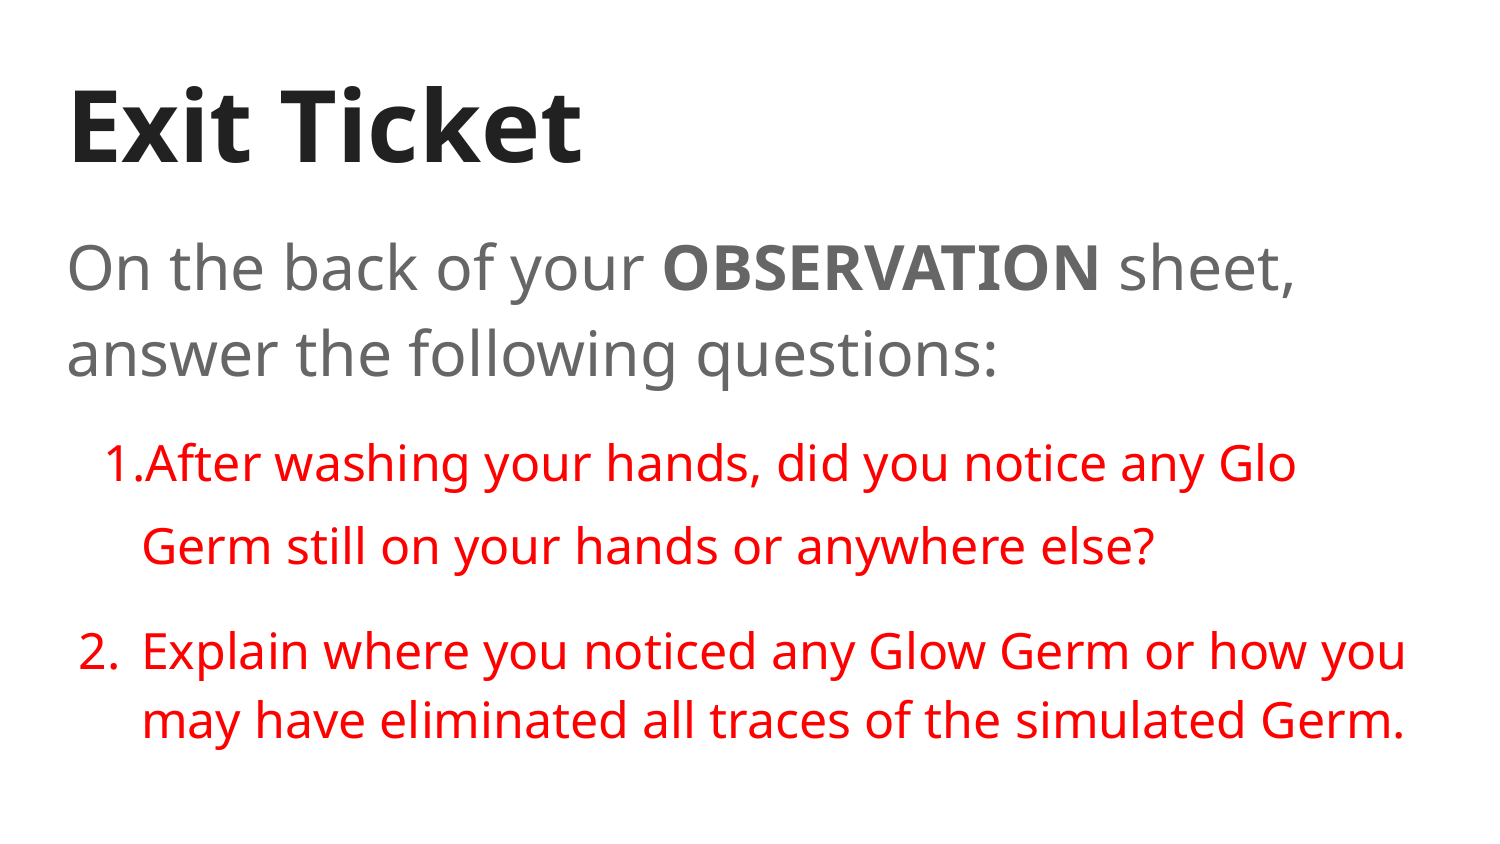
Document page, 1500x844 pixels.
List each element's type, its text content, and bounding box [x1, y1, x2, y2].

title Exit Ticket [51, 48, 1449, 180]
list On the back of your OBSERVATION sheet, answer the following questions: After washing your hands, did you notice any Glo Germ still on your hands or anywhere else? Explain where you noticed any Glow Germ or how you may have eliminated all traces of the simulated Germ. [51, 201, 1449, 750]
